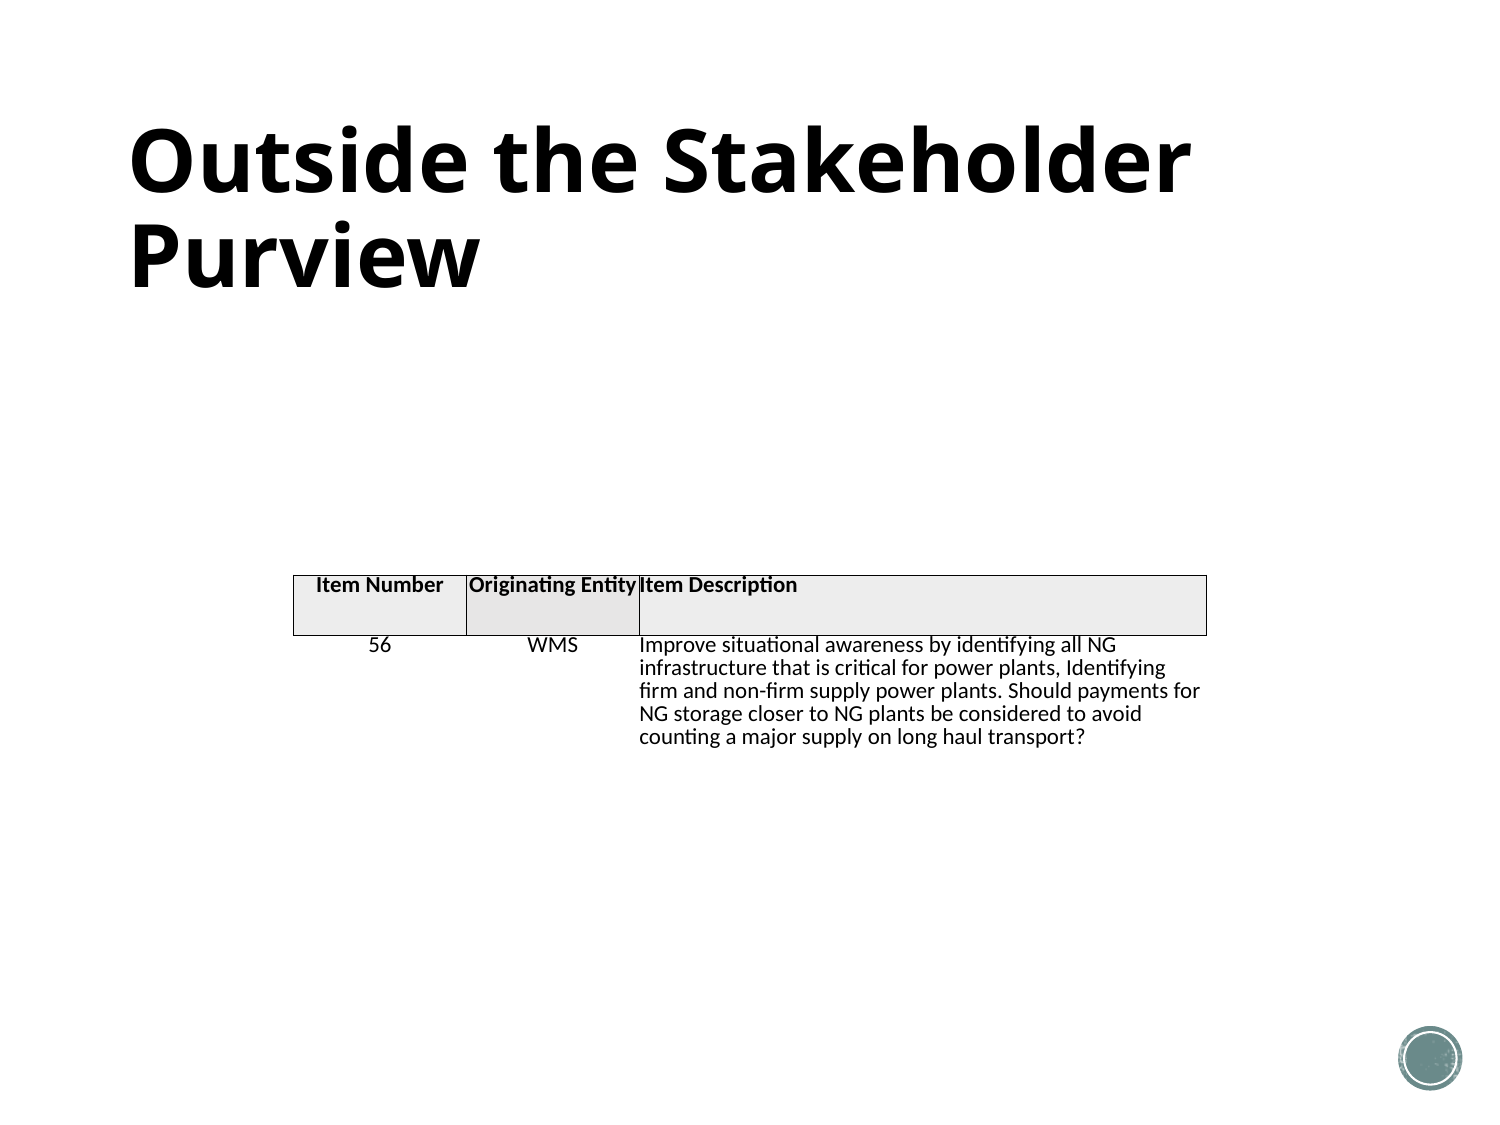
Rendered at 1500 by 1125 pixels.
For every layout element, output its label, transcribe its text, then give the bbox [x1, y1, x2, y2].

table_cell 56 [294, 636, 467, 785]
table_cell Improve situational awareness by identifying all NG infrastructure that is critical for power plants, Identifying firm and non-firm supply power plants. Should payments for NG storage closer to NG plants be considered to avoid counting a major supply on long haul transport? [639, 636, 1206, 785]
title Outside the Stakeholder Purview [112, 79, 1388, 344]
table_header Originating Entity [467, 576, 639, 635]
table_header Item Number [294, 576, 466, 635]
table_header Item Description [640, 576, 1206, 635]
table_cell WMS [467, 636, 639, 785]
